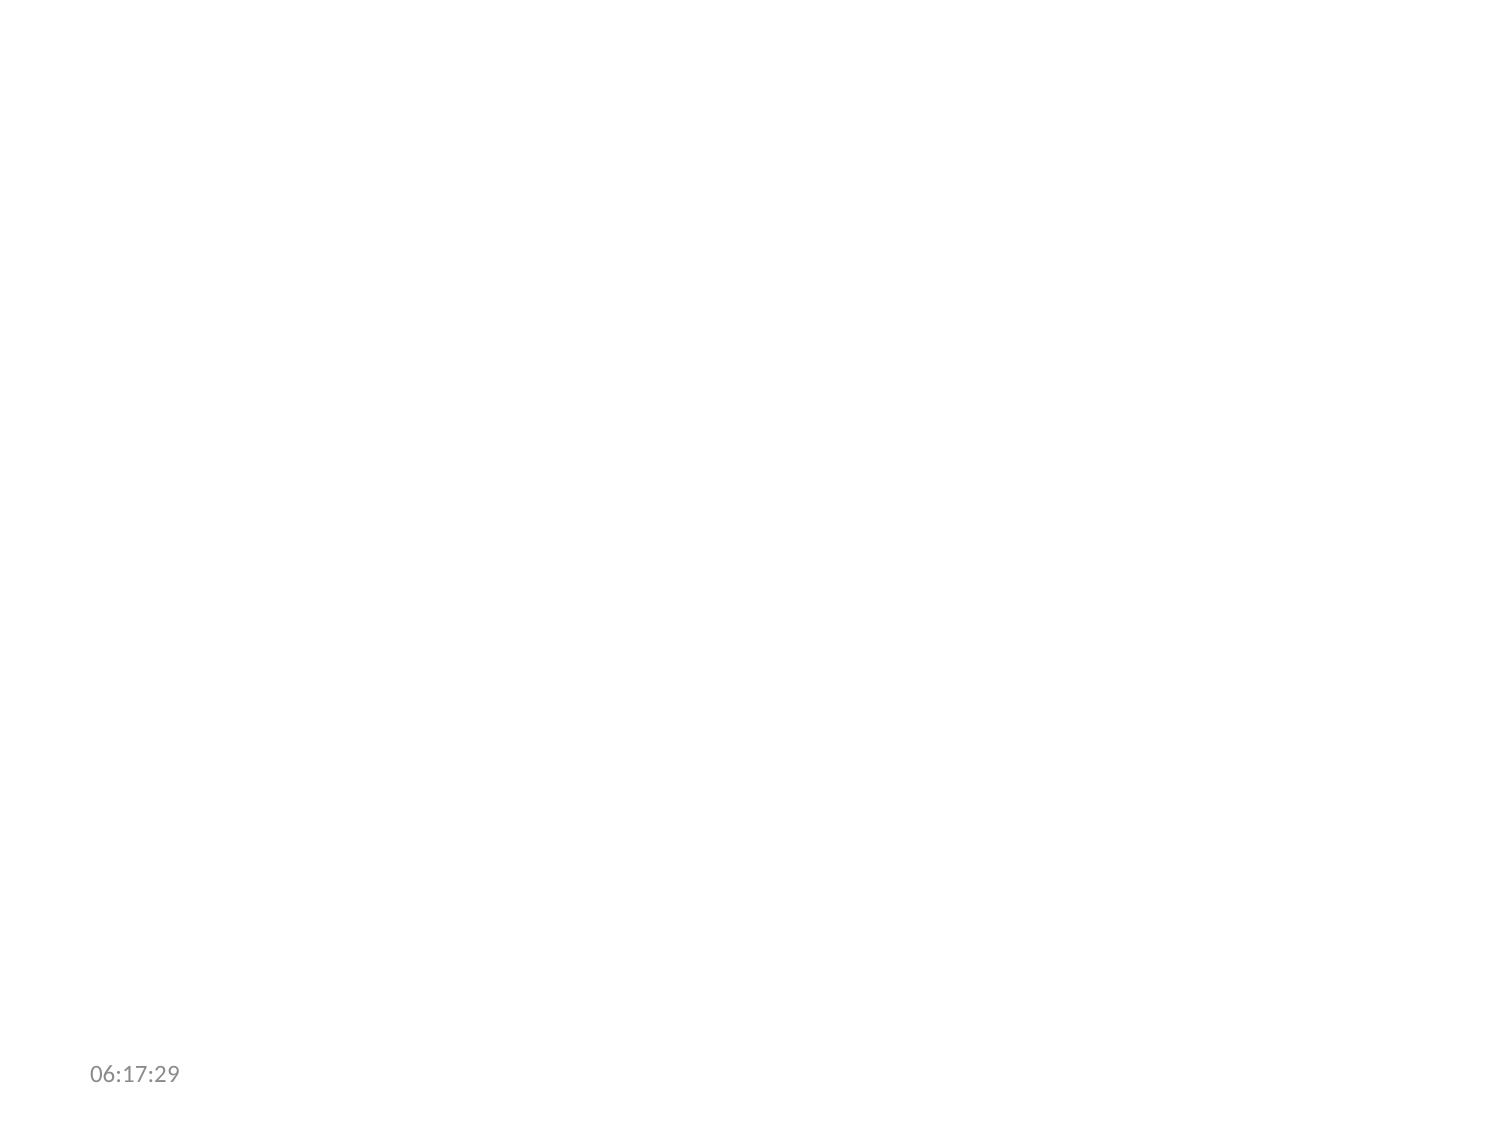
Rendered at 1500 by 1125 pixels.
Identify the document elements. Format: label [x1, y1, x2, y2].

slide_number [75, 1042, 425, 1103]
